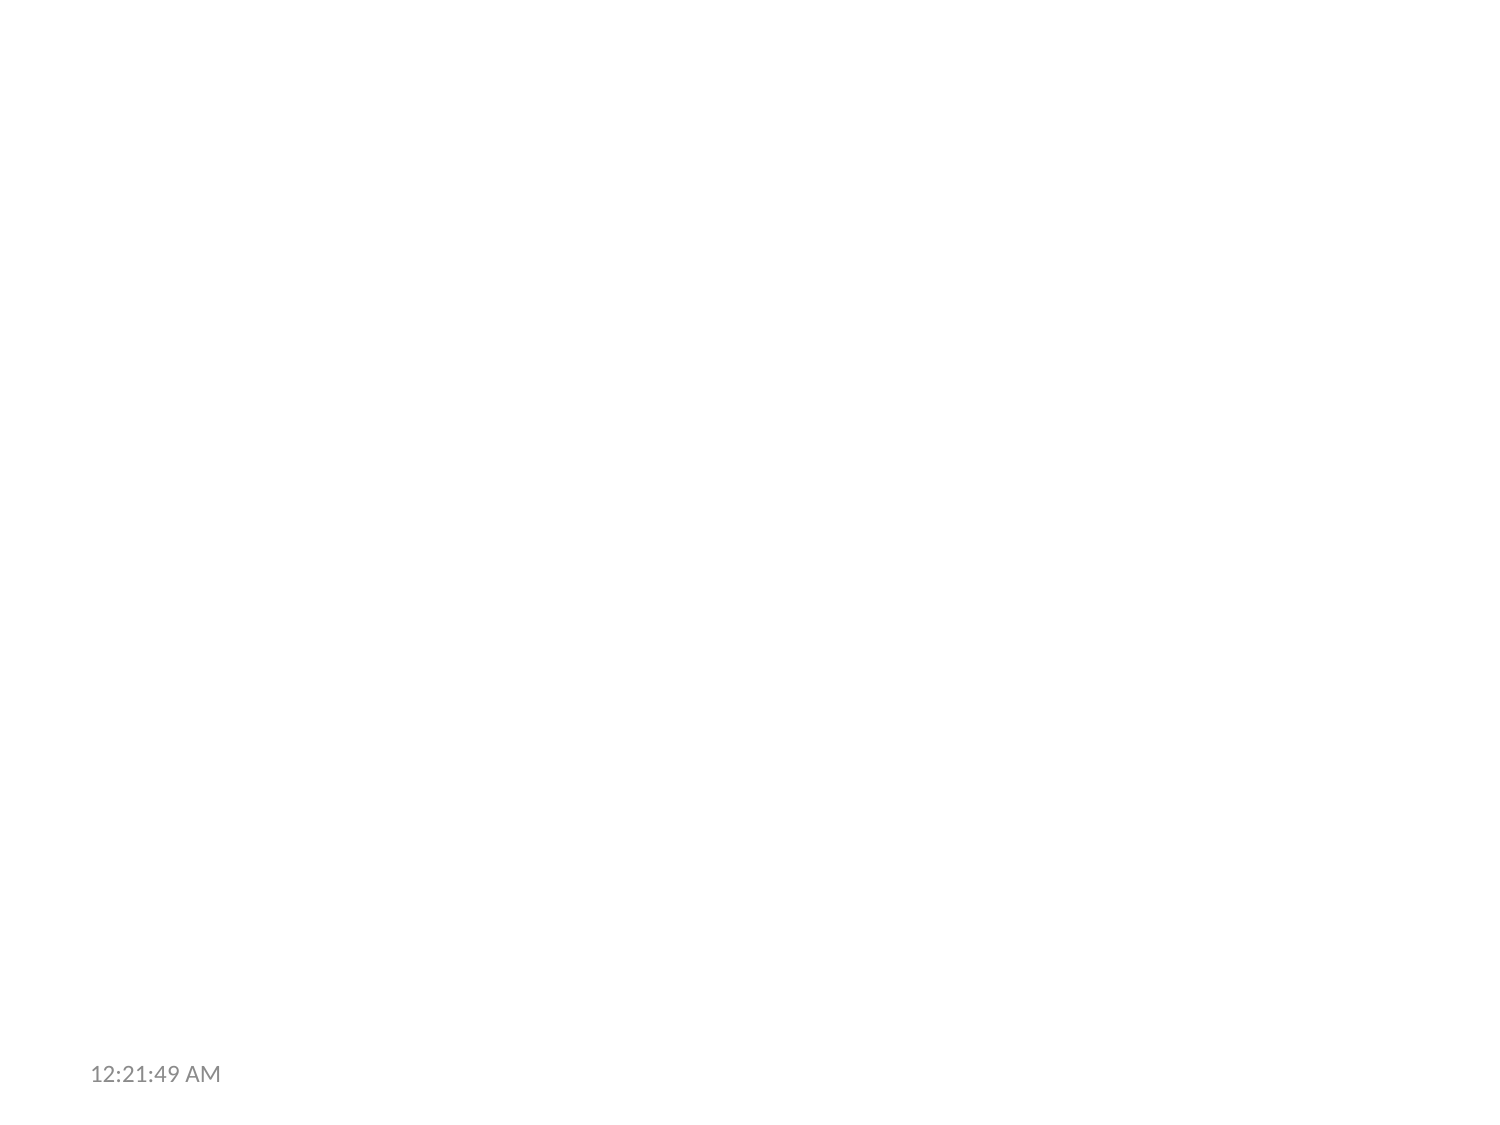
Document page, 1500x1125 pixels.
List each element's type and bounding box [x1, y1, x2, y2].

slide_number [75, 1042, 425, 1103]
